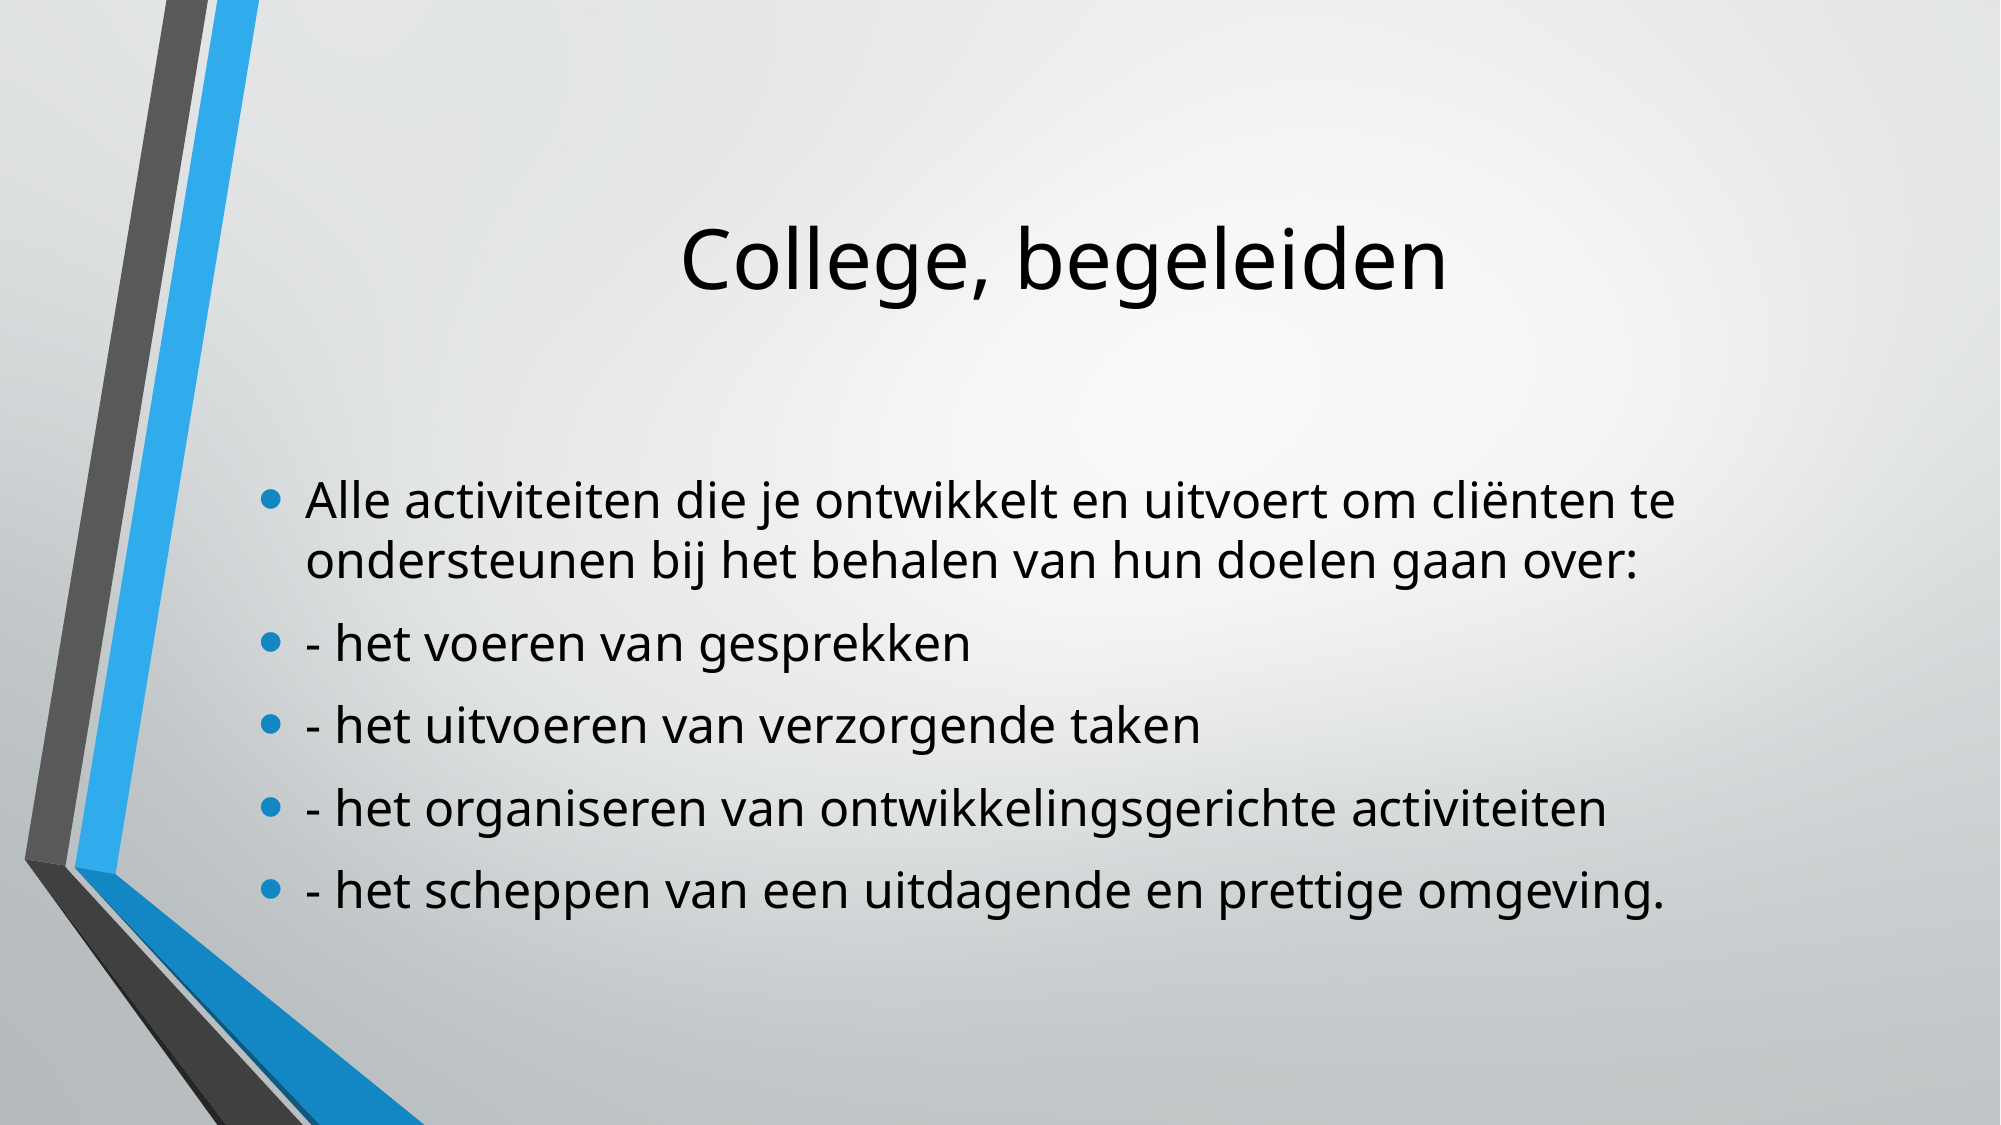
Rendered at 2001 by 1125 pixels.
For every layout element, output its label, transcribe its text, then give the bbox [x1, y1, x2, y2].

title College, begeleiden [243, 112, 1887, 400]
list Alle activiteiten die je ontwikkelt en uitvoert om cliënten te ondersteunen bij het behalen van hun doelen gaan over: - het voeren van gesprekken - het uitvoeren van verzorgende taken - het organiseren van ontwikkelingsgerichte activiteiten - het scheppen van een uitdagende en prettige omgeving. [243, 437, 1887, 950]
